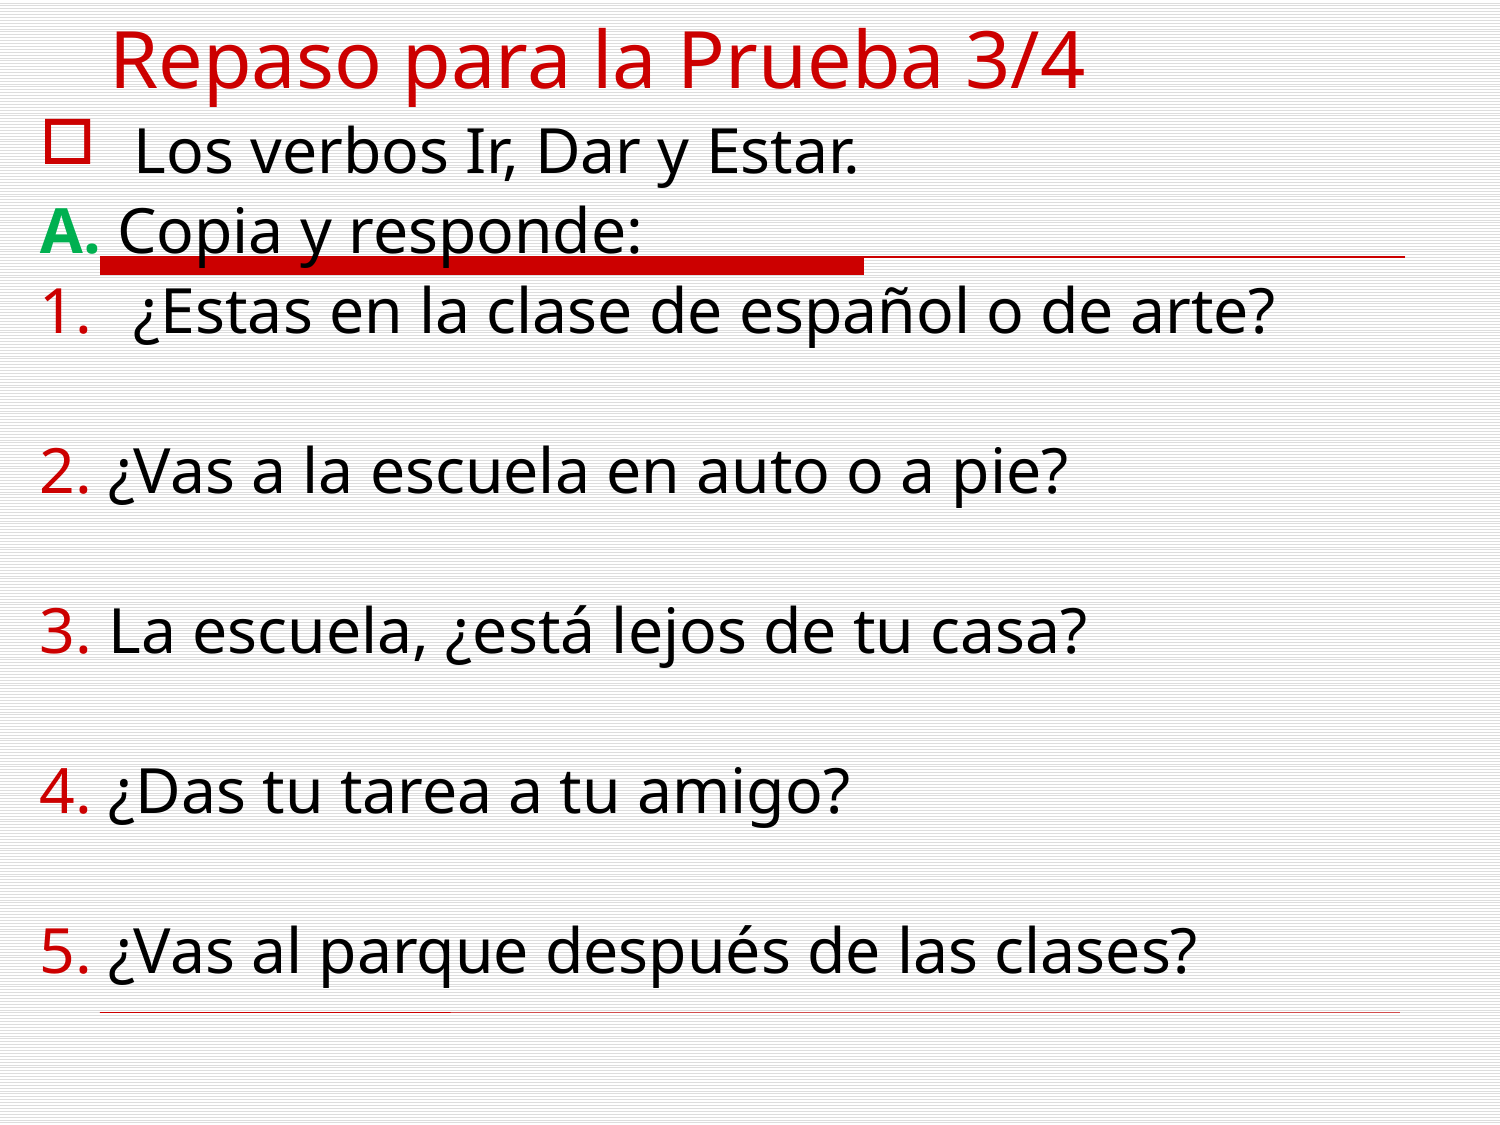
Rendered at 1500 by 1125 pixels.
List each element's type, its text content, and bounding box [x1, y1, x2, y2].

title Repaso para la Prueba 3/4 [94, 0, 1407, 112]
list Los verbos Ir, Dar y Estar. A. Copia y responde: ¿Estas en la clase de español o de arte? 2. ¿Vas a la escuela en auto o a pie? 3. La escuela, ¿está lejos de tu casa? 4. ¿Das tu tarea a tu amigo? 5. ¿Vas al parque después de las clases? [24, 112, 1432, 1063]
